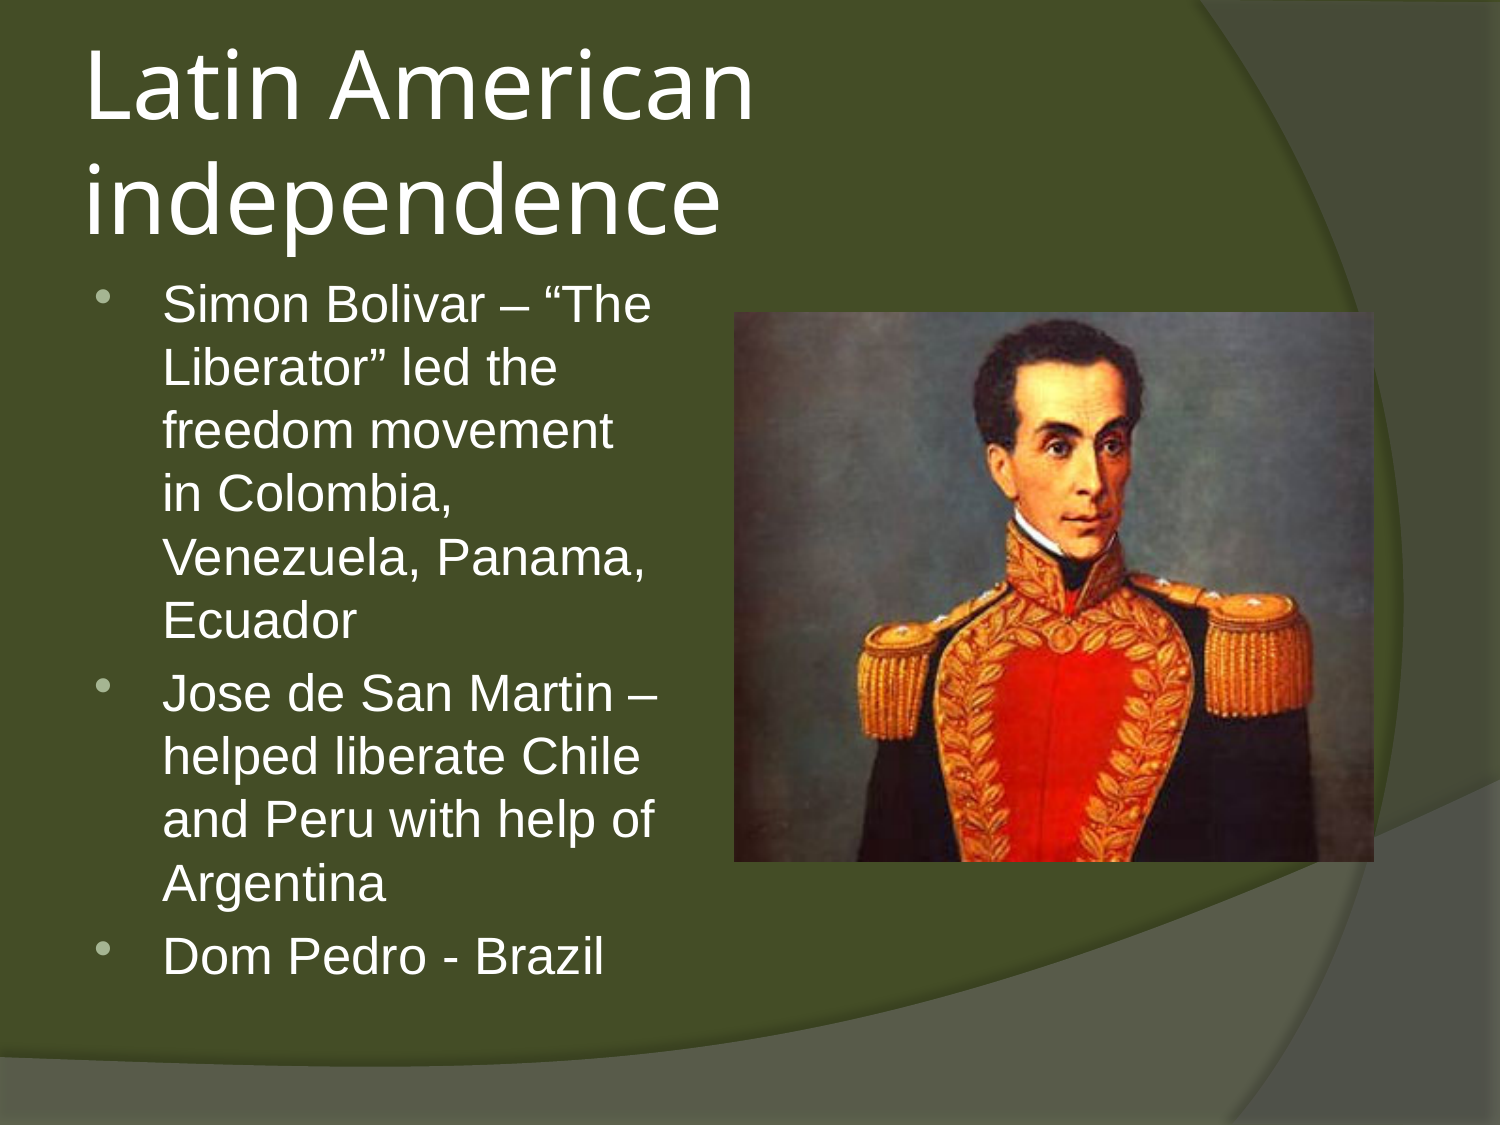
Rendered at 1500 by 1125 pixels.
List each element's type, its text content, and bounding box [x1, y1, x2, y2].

title Latin American independence [75, 45, 1300, 233]
list Simon Bolivar – “The Liberator” led the freedom movement in Colombia, Venezuela, Panama, Ecuador Jose de San Martin – helped liberate Chile and Peru with help of Argentina Dom Pedro - Brazil [75, 262, 675, 1005]
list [734, 312, 1375, 862]
